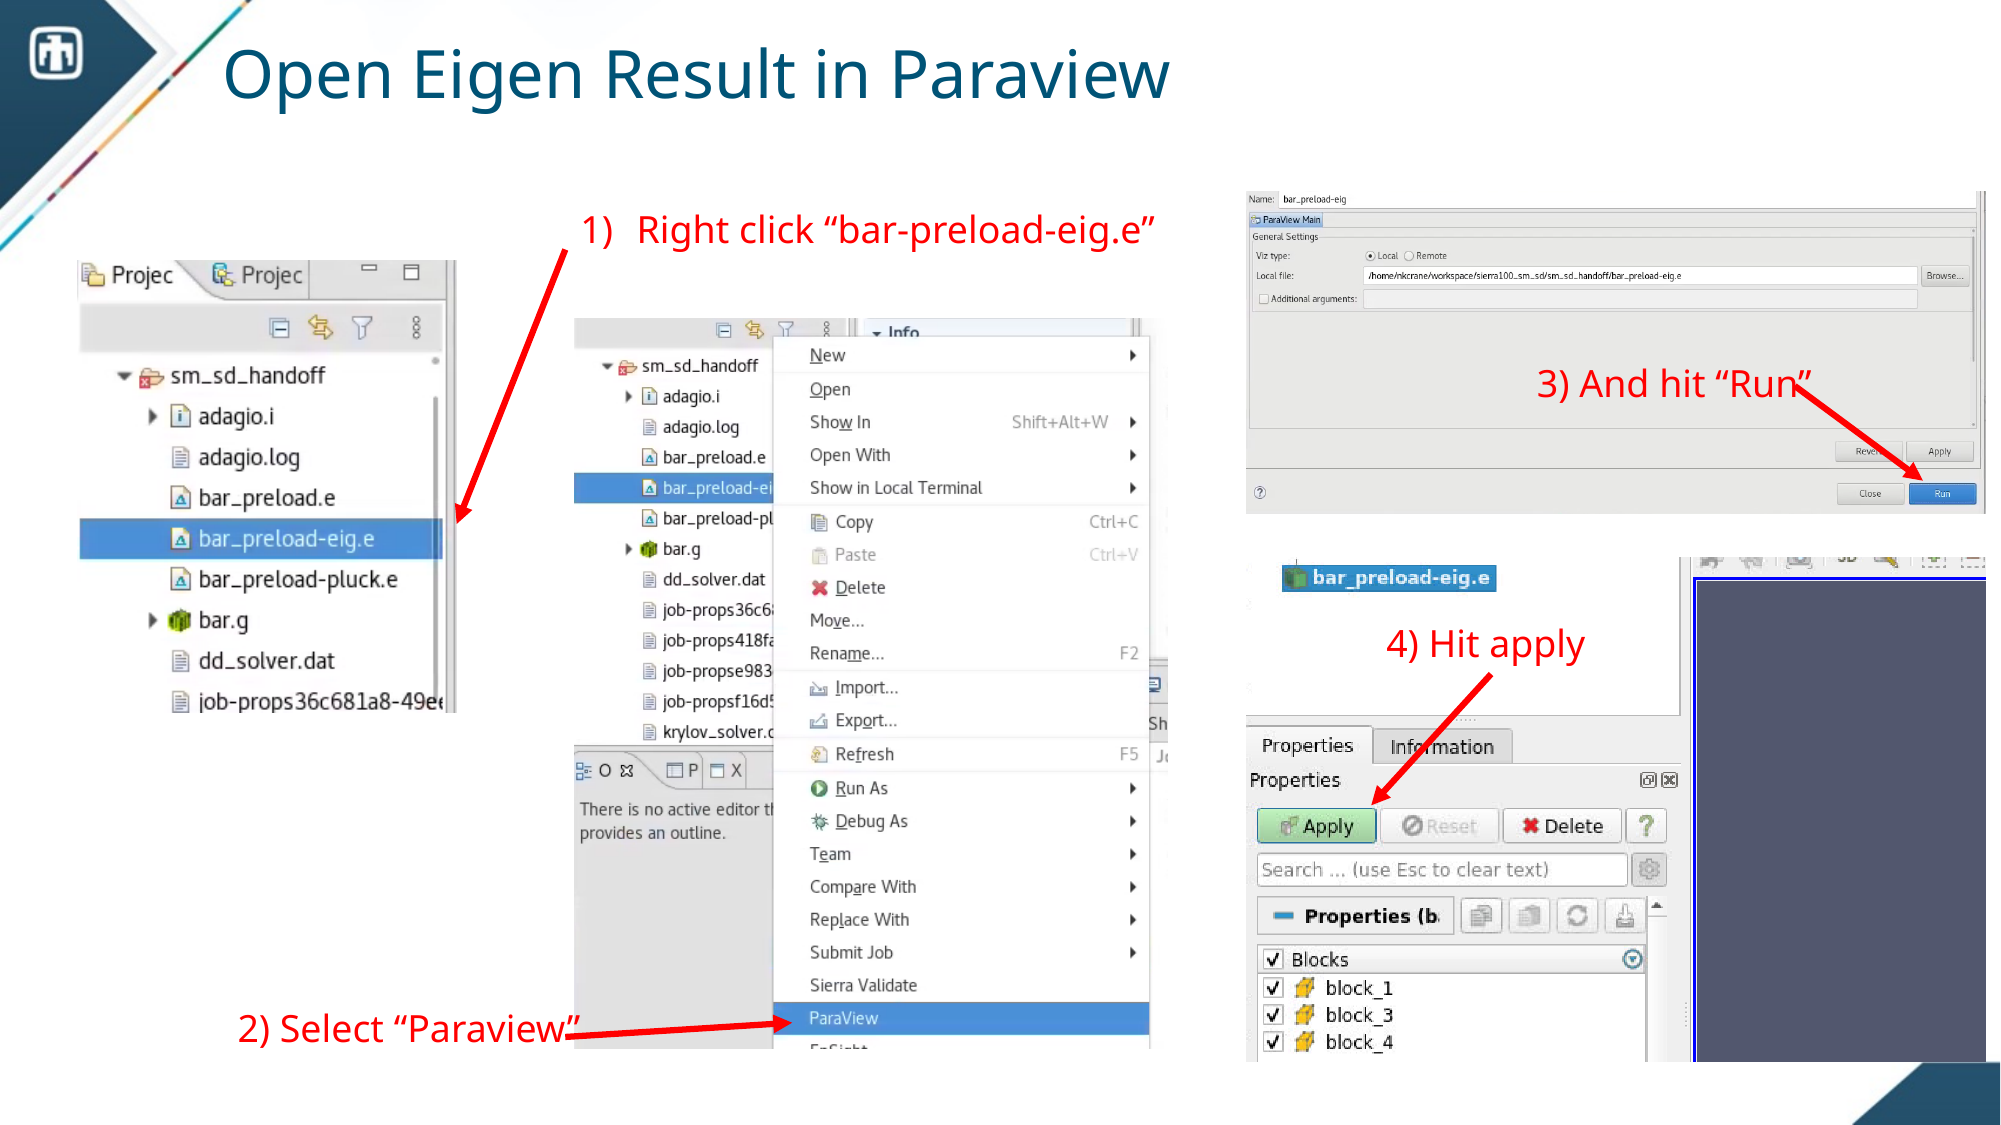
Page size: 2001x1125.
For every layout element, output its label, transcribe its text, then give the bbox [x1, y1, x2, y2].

text_box 2) Select “Paraview” [222, 997, 566, 1076]
title Open Eigen Result in Paraview [222, 13, 1879, 141]
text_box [1794, 385, 1923, 481]
text_box Right click “bar-preload-eig.e” [565, 198, 734, 301]
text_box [1371, 674, 1492, 806]
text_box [456, 249, 566, 524]
picture [0, 0, 2001, 1125]
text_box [565, 1022, 793, 1037]
